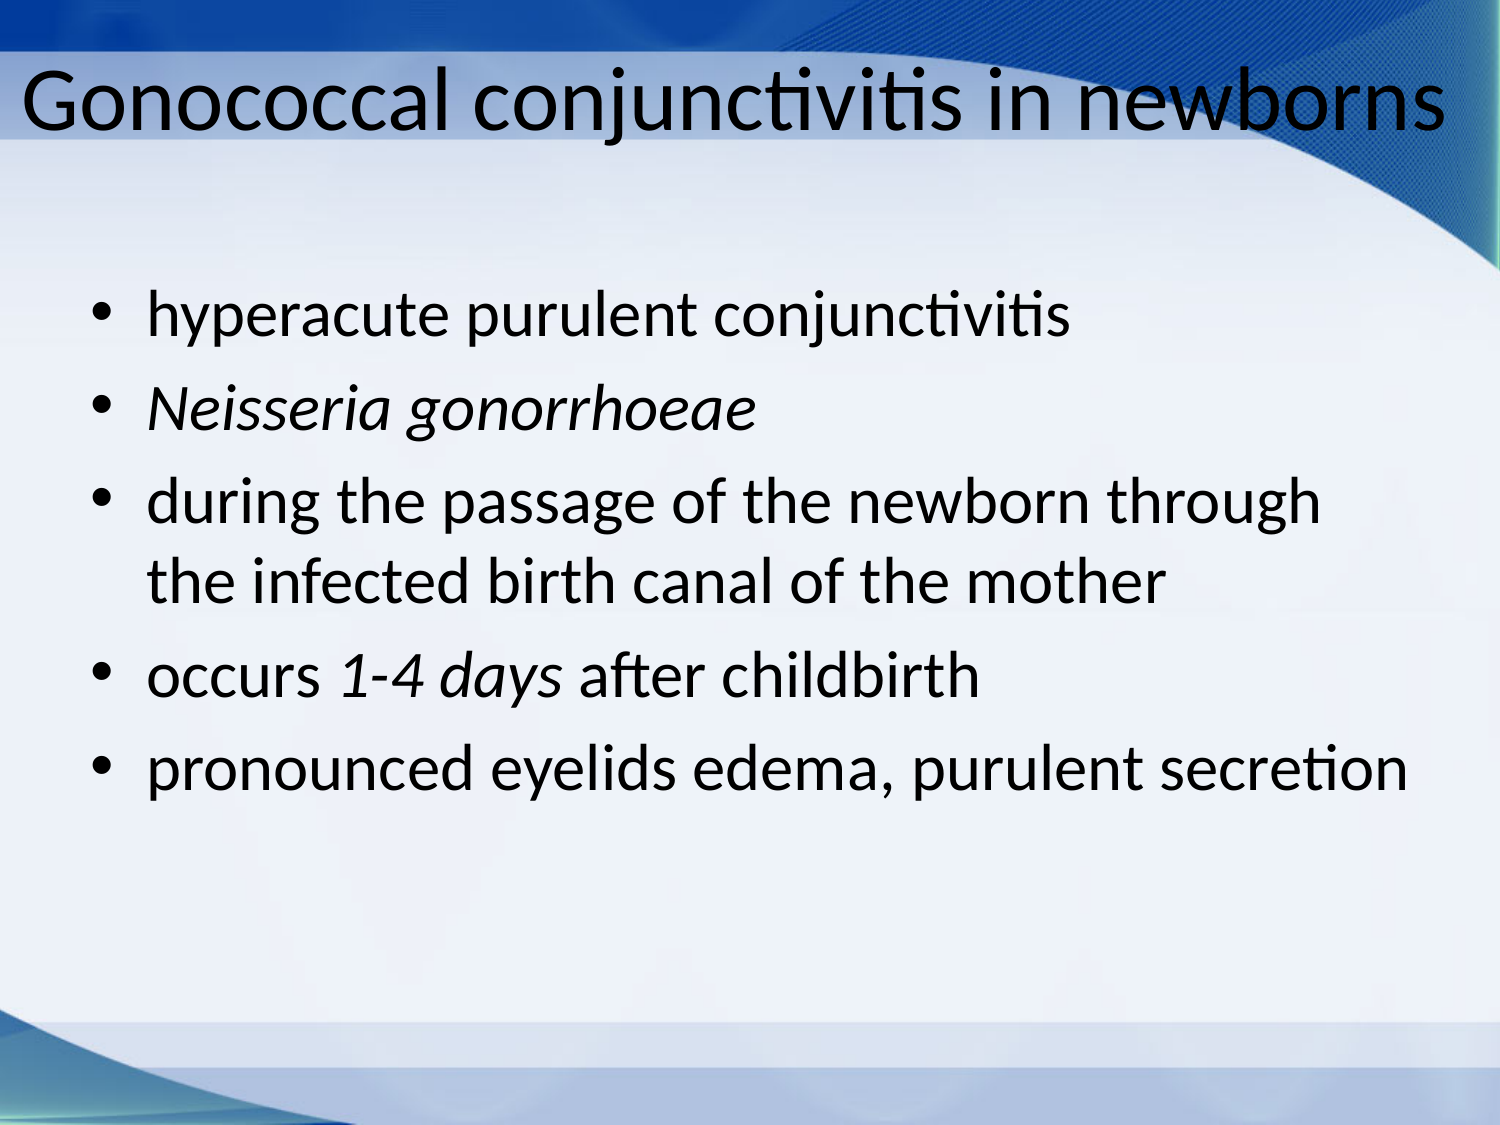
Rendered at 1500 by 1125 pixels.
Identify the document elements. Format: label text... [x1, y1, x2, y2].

picture [0, 0, 1500, 1125]
list hyperacute purulent conjunctivitis Neisseria gonorrhoeae during the passage of the newborn through the infected birth canal of the mother occurs 1-4 days after childbirth pronounced eyelids edema, purulent secretion [75, 262, 1425, 1005]
title Gonococcal conjunctivitis in newborns [6, 0, 1500, 196]
